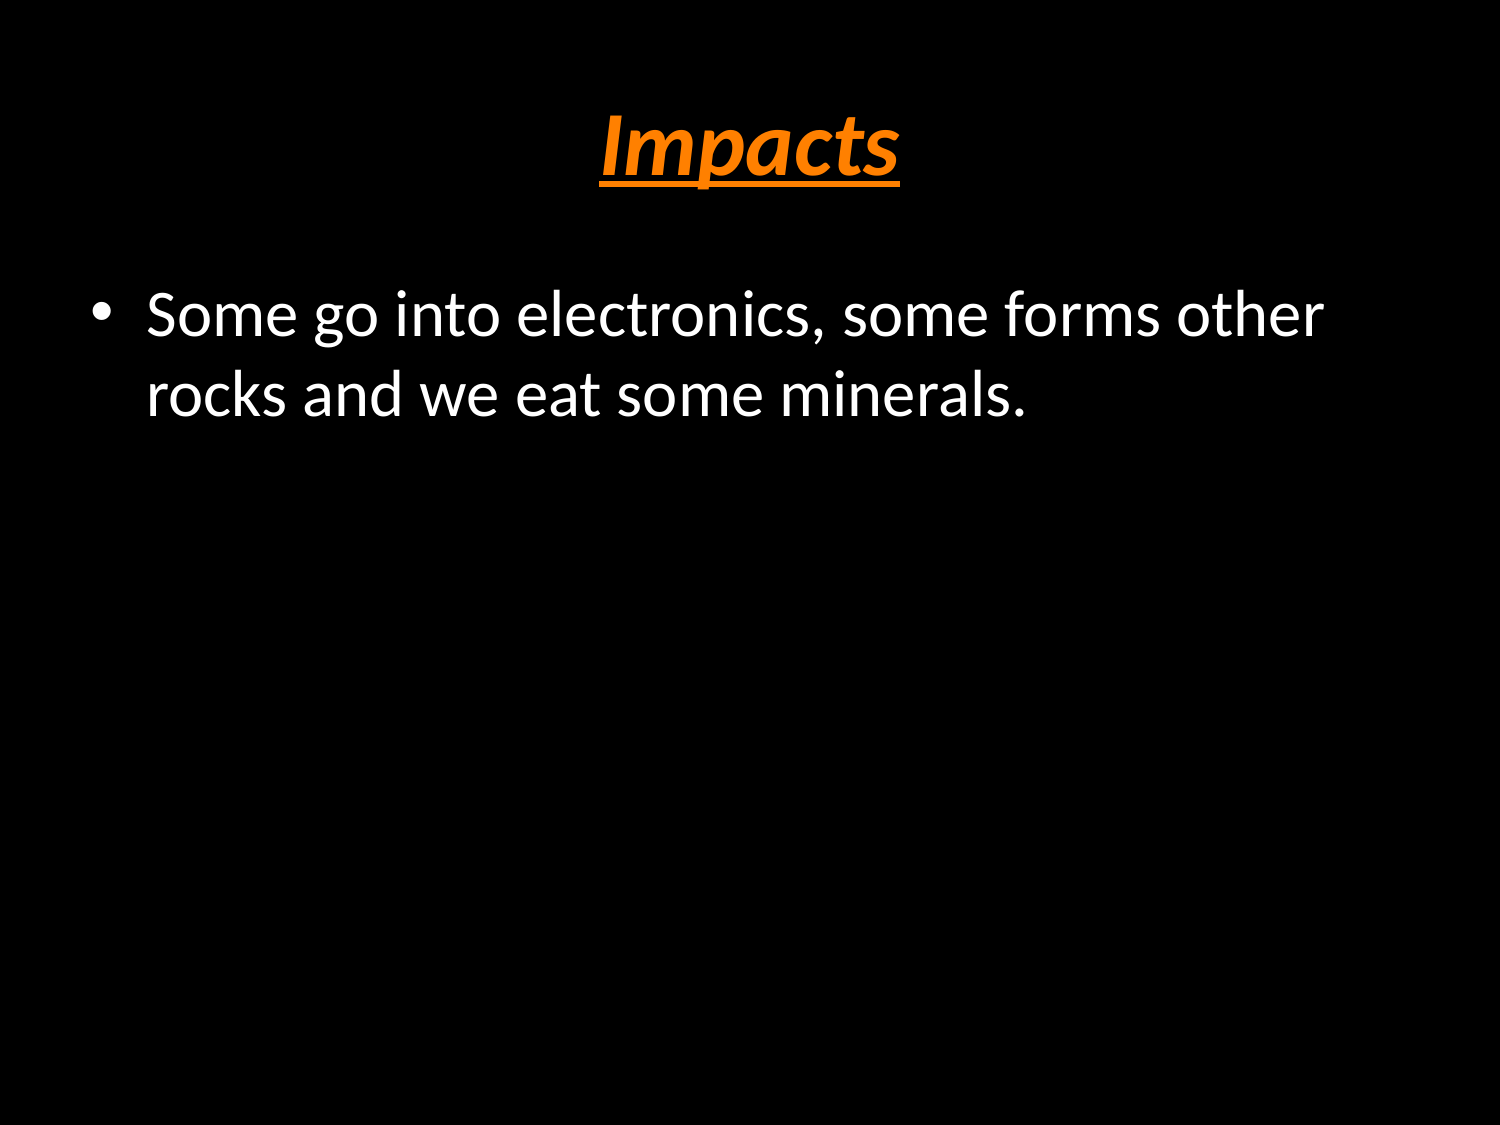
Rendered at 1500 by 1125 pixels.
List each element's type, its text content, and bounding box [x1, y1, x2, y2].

title Impacts [75, 45, 1425, 233]
list Some go into electronics, some forms other rocks and we eat some minerals. [75, 262, 1425, 1005]
